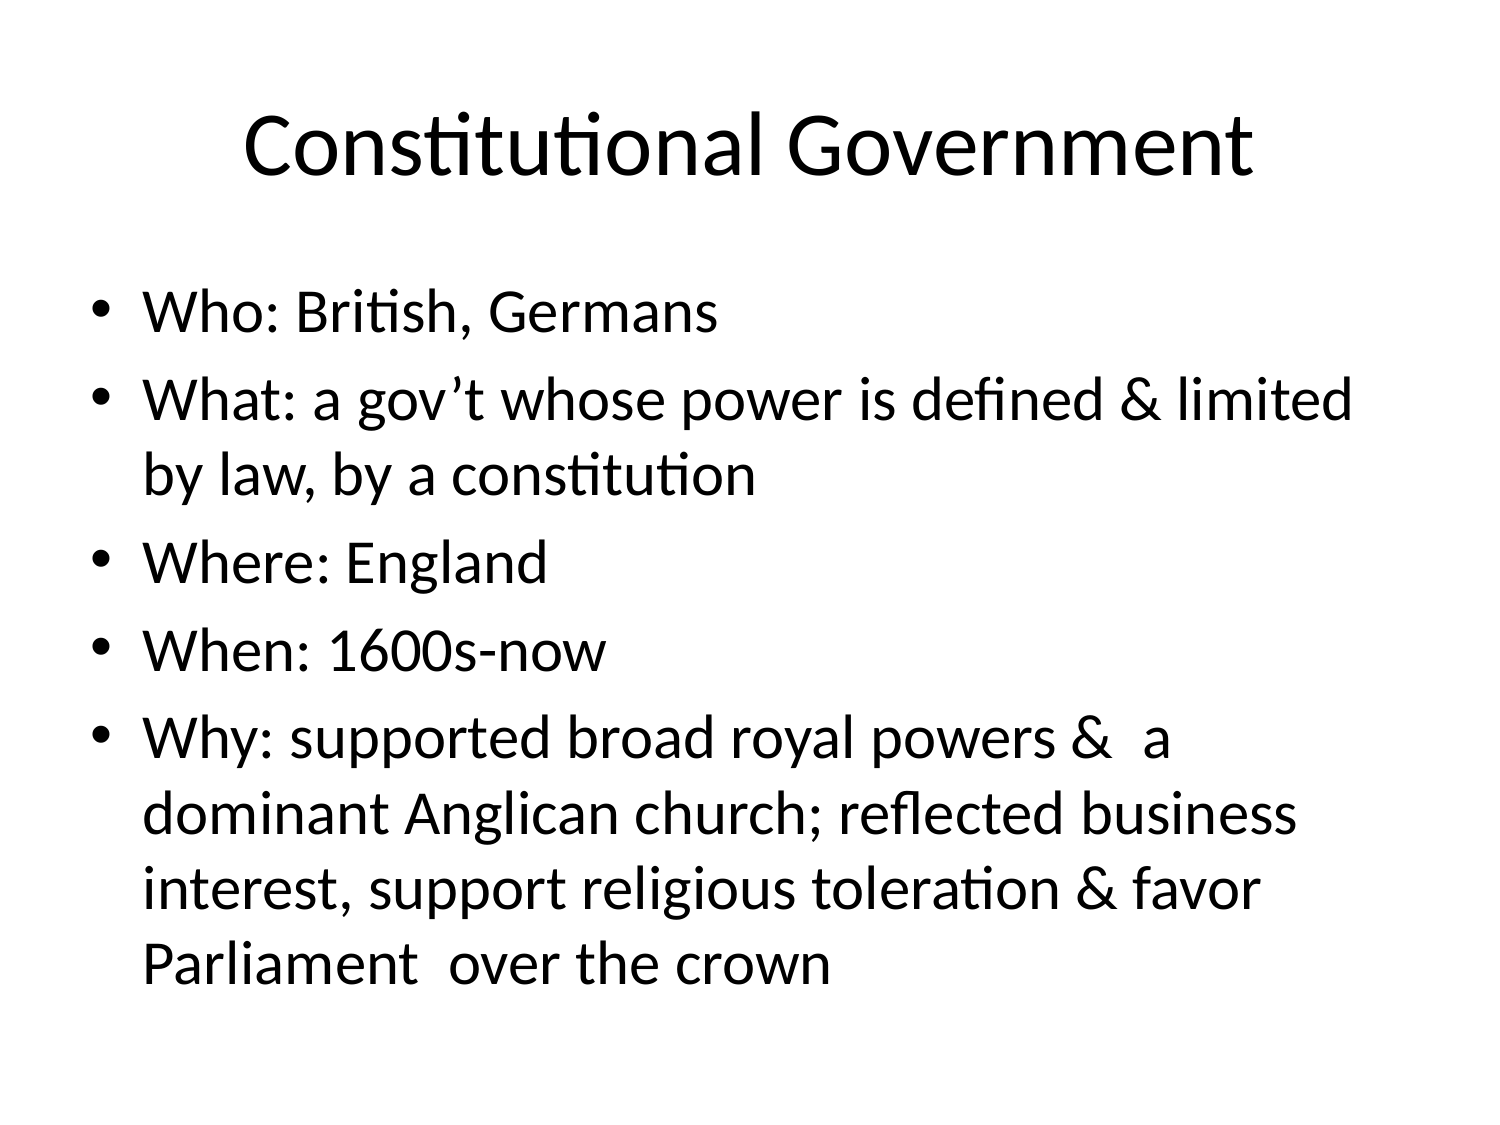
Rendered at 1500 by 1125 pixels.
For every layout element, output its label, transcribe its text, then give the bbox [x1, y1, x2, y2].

list Who: British, Germans What: a gov’t whose power is defined & limited by law, by a constitution Where: England When: 1600s-now Why: supported broad royal powers & a dominant Anglican church; reflected business interest, support religious toleration & favor Parliament over the crown [75, 262, 1425, 1005]
title Constitutional Government [75, 45, 1425, 233]
